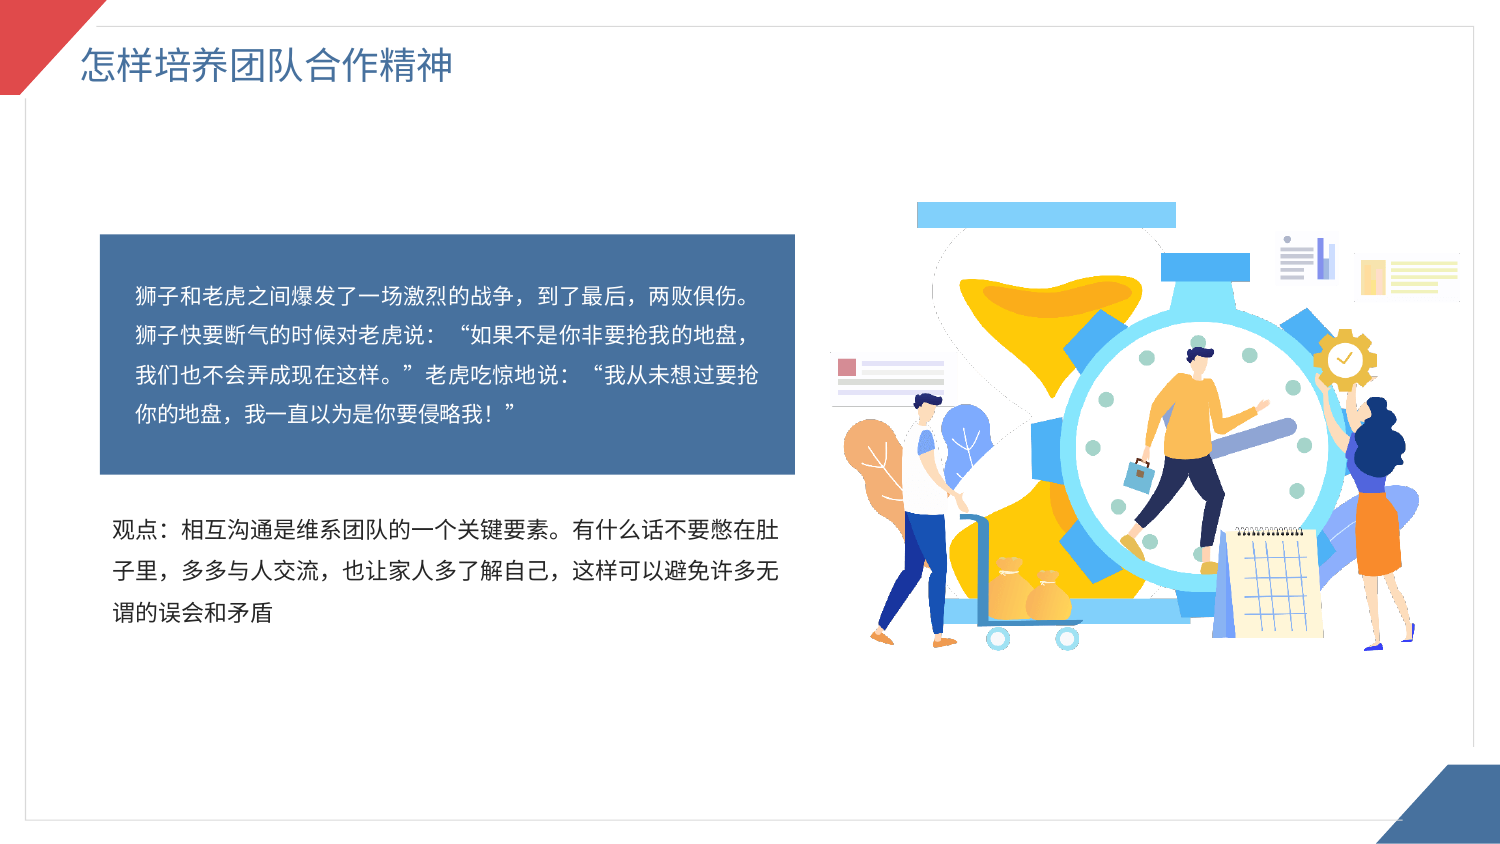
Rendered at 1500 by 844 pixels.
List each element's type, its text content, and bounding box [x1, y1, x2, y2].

text_box 狮子和老虎之间爆发了一场激烈的战争，到了最后，两败俱伤。狮子快要断气的时候对老虎说：“如果不是你非要抢我的地盘，我们也不会弄成现在这样。”老虎吃惊地说：“我从未想过要抢你的地盘，我一直以为是你要侵略我！” [99, 233, 796, 476]
picture [824, 84, 1496, 756]
text_box 观点：相互沟通是维系团队的一个关键要素。有什么话不要憋在肚子里，多多与人交流，也让家人多了解自己，这样可以避免许多无谓的误会和矛盾 [99, 497, 795, 635]
